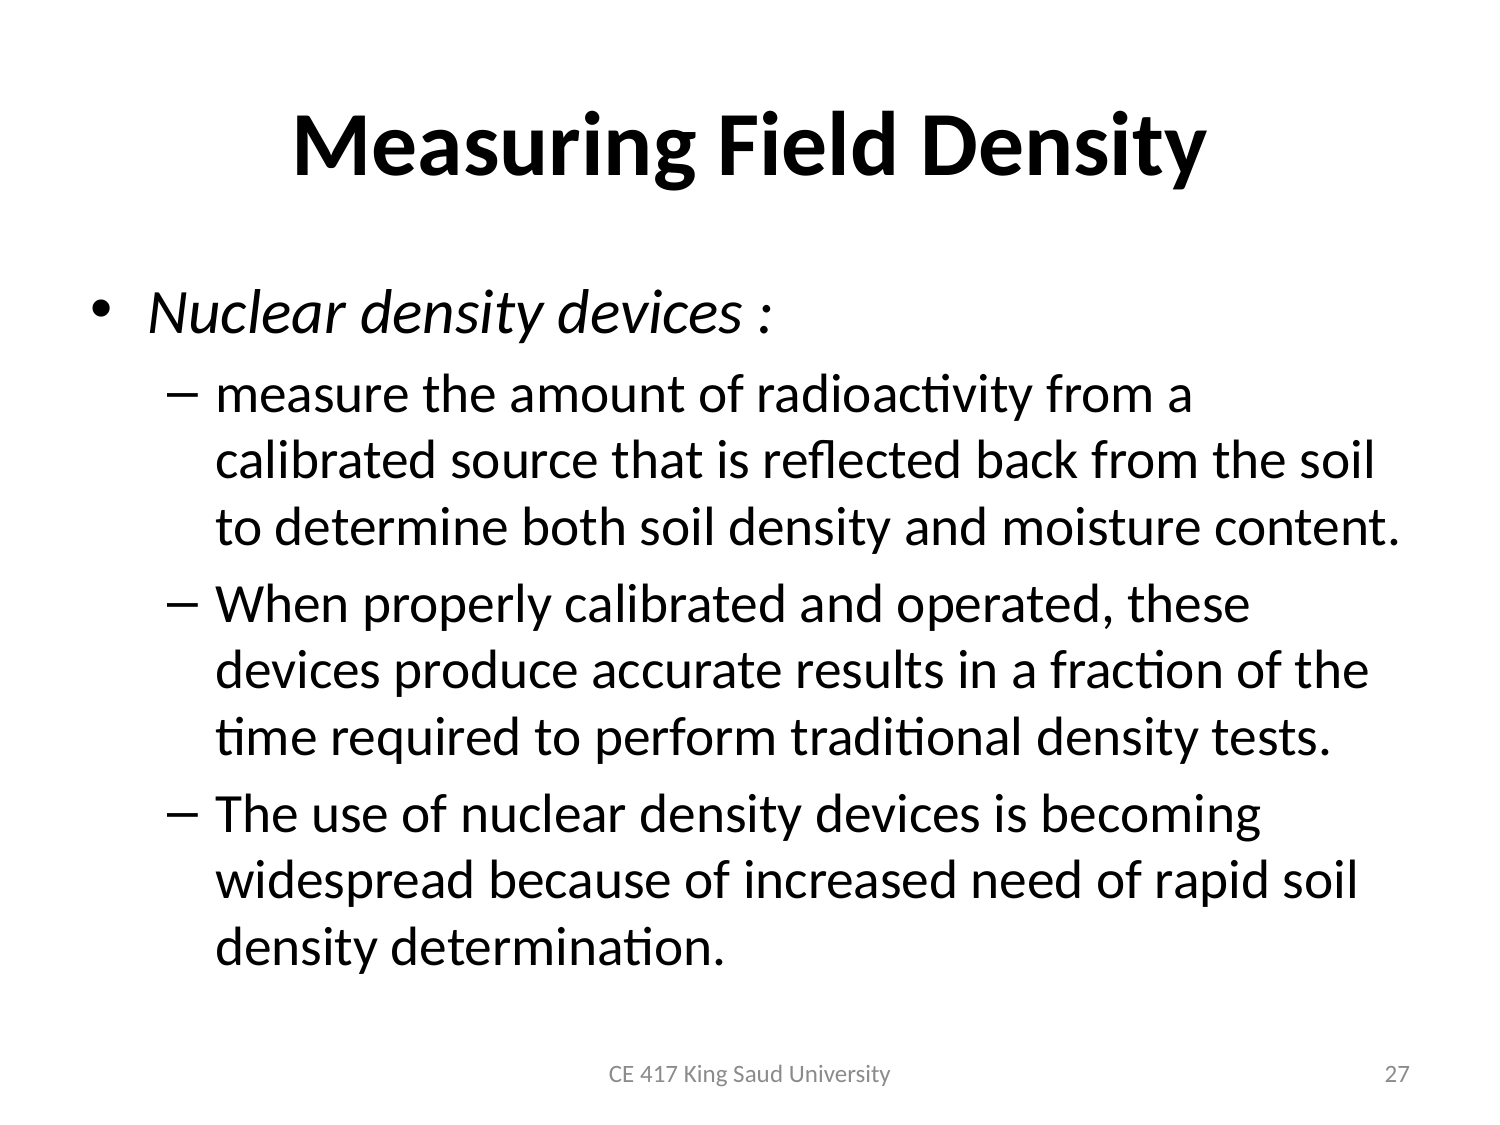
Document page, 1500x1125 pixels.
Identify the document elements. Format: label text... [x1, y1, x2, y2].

title Measuring Field Density [75, 45, 1425, 233]
slide_number 27 [1074, 1042, 1425, 1103]
footer CE 417 King Saud University [512, 1042, 988, 1103]
list Nuclear density devices : measure the amount of radioactivity from a calibrated source that is reflected back from the soil to determine both soil density and moisture content. When properly calibrated and operated, these devices produce accurate results in a fraction of the time required to perform traditional density tests. The use of nuclear density devices is becoming widespread because of increased need of rapid soil density determination. [75, 262, 1425, 1005]
